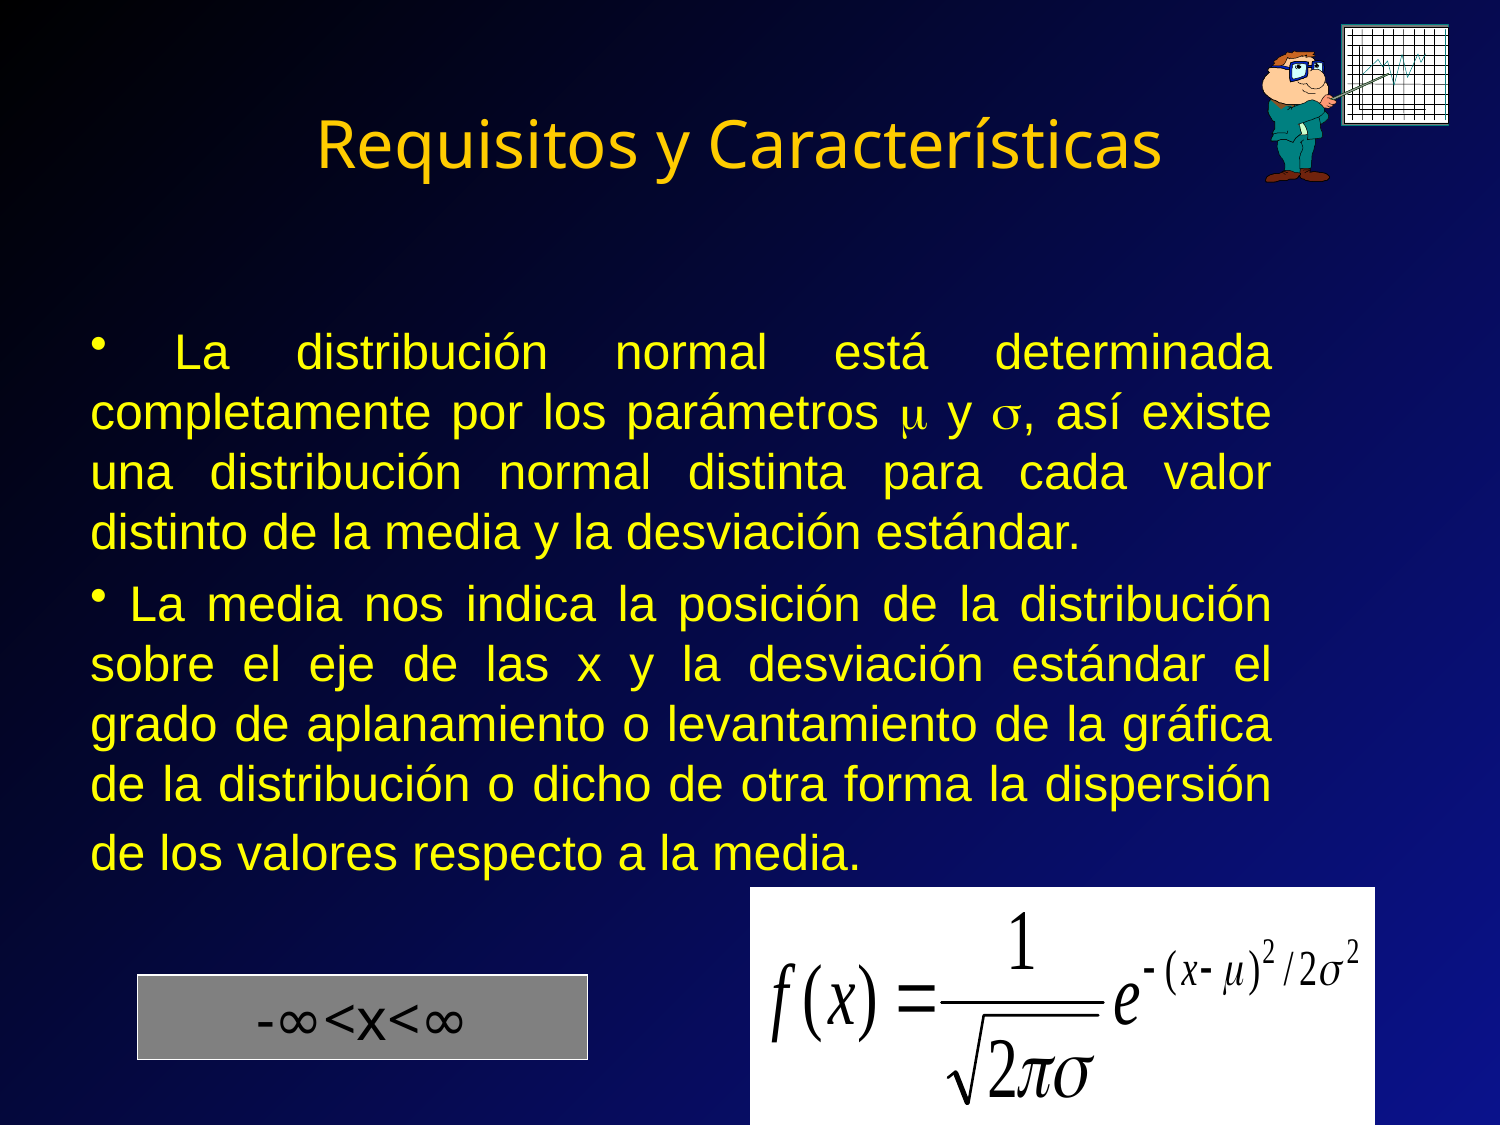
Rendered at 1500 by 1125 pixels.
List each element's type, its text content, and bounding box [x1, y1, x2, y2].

list La distribución normal está determinada completamente por los parámetros  y , así existe una distribución normal distinta para cada valor distinto de la media y la desviación estándar. La media nos indica la posición de la distribución sobre el eje de las x y la desviación estándar el grado de aplanamiento o levantamiento de la gráfica de la distribución o dicho de otra forma la dispersión de los valores respecto a la media. [74, 312, 1288, 1038]
text_box -∞<x<∞ [137, 975, 588, 1060]
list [749, 887, 1376, 1125]
title Requisitos y Características [74, 44, 1426, 233]
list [1262, 24, 1450, 183]
